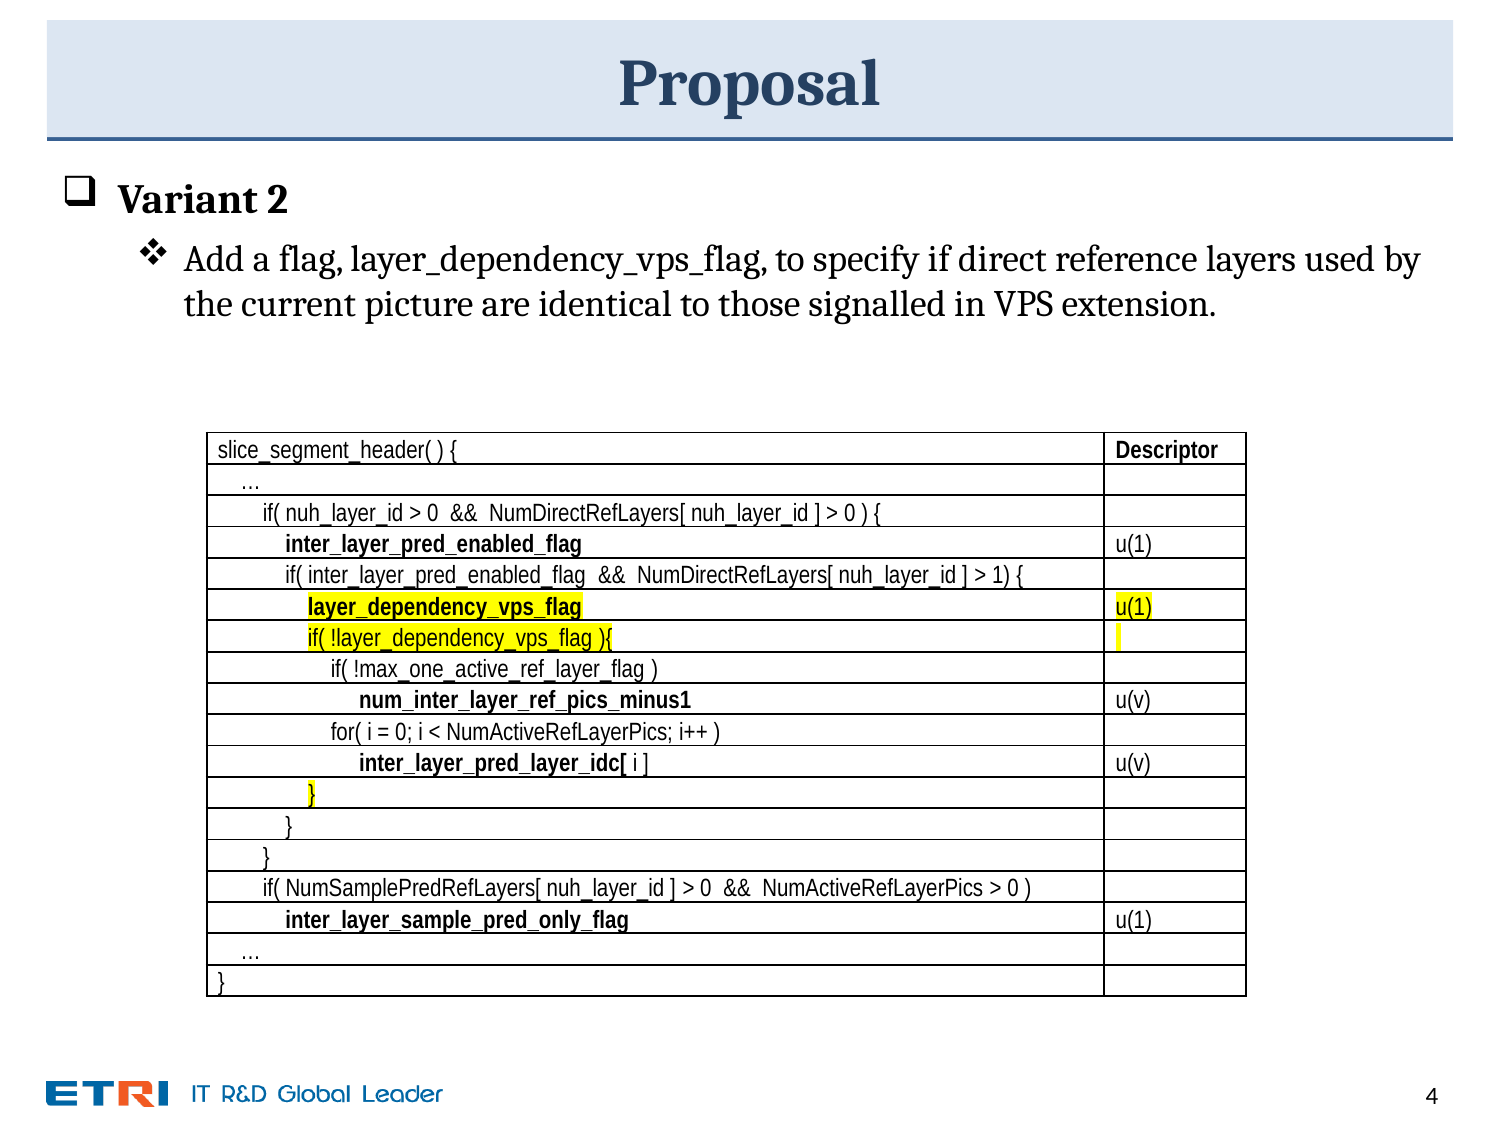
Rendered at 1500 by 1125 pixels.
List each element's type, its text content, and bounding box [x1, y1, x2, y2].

table_cell } [208, 966, 1103, 995]
table_cell layer_dependency_vps_flag [208, 590, 1103, 619]
table_cell [1105, 496, 1245, 526]
table_cell [1105, 966, 1245, 995]
table_cell [1105, 715, 1245, 745]
list Variant 2 Add a flag, layer_dependency_vps_flag, to specify if direct reference layers used by the current picture are identical to those signalled in VPS extension. [46, 164, 1454, 1067]
table_cell … [208, 465, 1103, 494]
table_header slice_segment_header( ) { [208, 433, 1103, 463]
table_cell [1105, 840, 1245, 870]
table_header Descriptor [1105, 433, 1245, 463]
table_cell inter_layer_sample_pred_only_flag [208, 903, 1103, 932]
table_cell [1105, 653, 1245, 682]
table_cell if( NumSamplePredRefLayers[ nuh_layer_id ] > 0 && NumActiveRefLayerPics > 0 ) [208, 872, 1103, 901]
picture [191, 1072, 451, 1120]
table_cell if( !max_one_active_ref_layer_flag ) [208, 653, 1103, 682]
slide_number 4 [1160, 1072, 1454, 1121]
table_cell num_inter_layer_ref_pics_minus1 [208, 684, 1103, 713]
table_cell u(1) [1105, 527, 1245, 557]
title Proposal [46, 20, 1454, 138]
table_cell if( nuh_layer_id > 0 && NumDirectRefLayers[ nuh_layer_id ] > 0 ) { [208, 496, 1103, 526]
table_cell for( i = 0; i < NumActiveRefLayerPics; i++ ) [208, 715, 1103, 745]
table_cell [1105, 621, 1245, 651]
table_cell [1105, 559, 1245, 588]
table_cell … [208, 934, 1103, 964]
picture [46, 1081, 168, 1107]
table_cell if( !layer_dependency_vps_flag ){ [208, 621, 1103, 651]
table_cell } [208, 809, 1103, 839]
table_cell u(1) [1105, 903, 1245, 932]
table_cell u(1) [1105, 590, 1245, 619]
table_cell } [208, 778, 1103, 807]
table_cell [1105, 872, 1245, 901]
table_cell [1105, 465, 1245, 494]
table_cell [1105, 778, 1245, 807]
table_cell inter_layer_pred_enabled_flag [208, 527, 1103, 557]
table_cell inter_layer_pred_layer_idc[ i ] [208, 746, 1103, 776]
table_cell [1105, 809, 1245, 839]
table_cell [1105, 934, 1245, 964]
table_cell } [208, 840, 1103, 870]
table_cell if( inter_layer_pred_enabled_flag && NumDirectRefLayers[ nuh_layer_id ] > 1) { [208, 559, 1103, 588]
table_cell u(v) [1105, 684, 1245, 713]
table_cell u(v) [1105, 746, 1245, 776]
